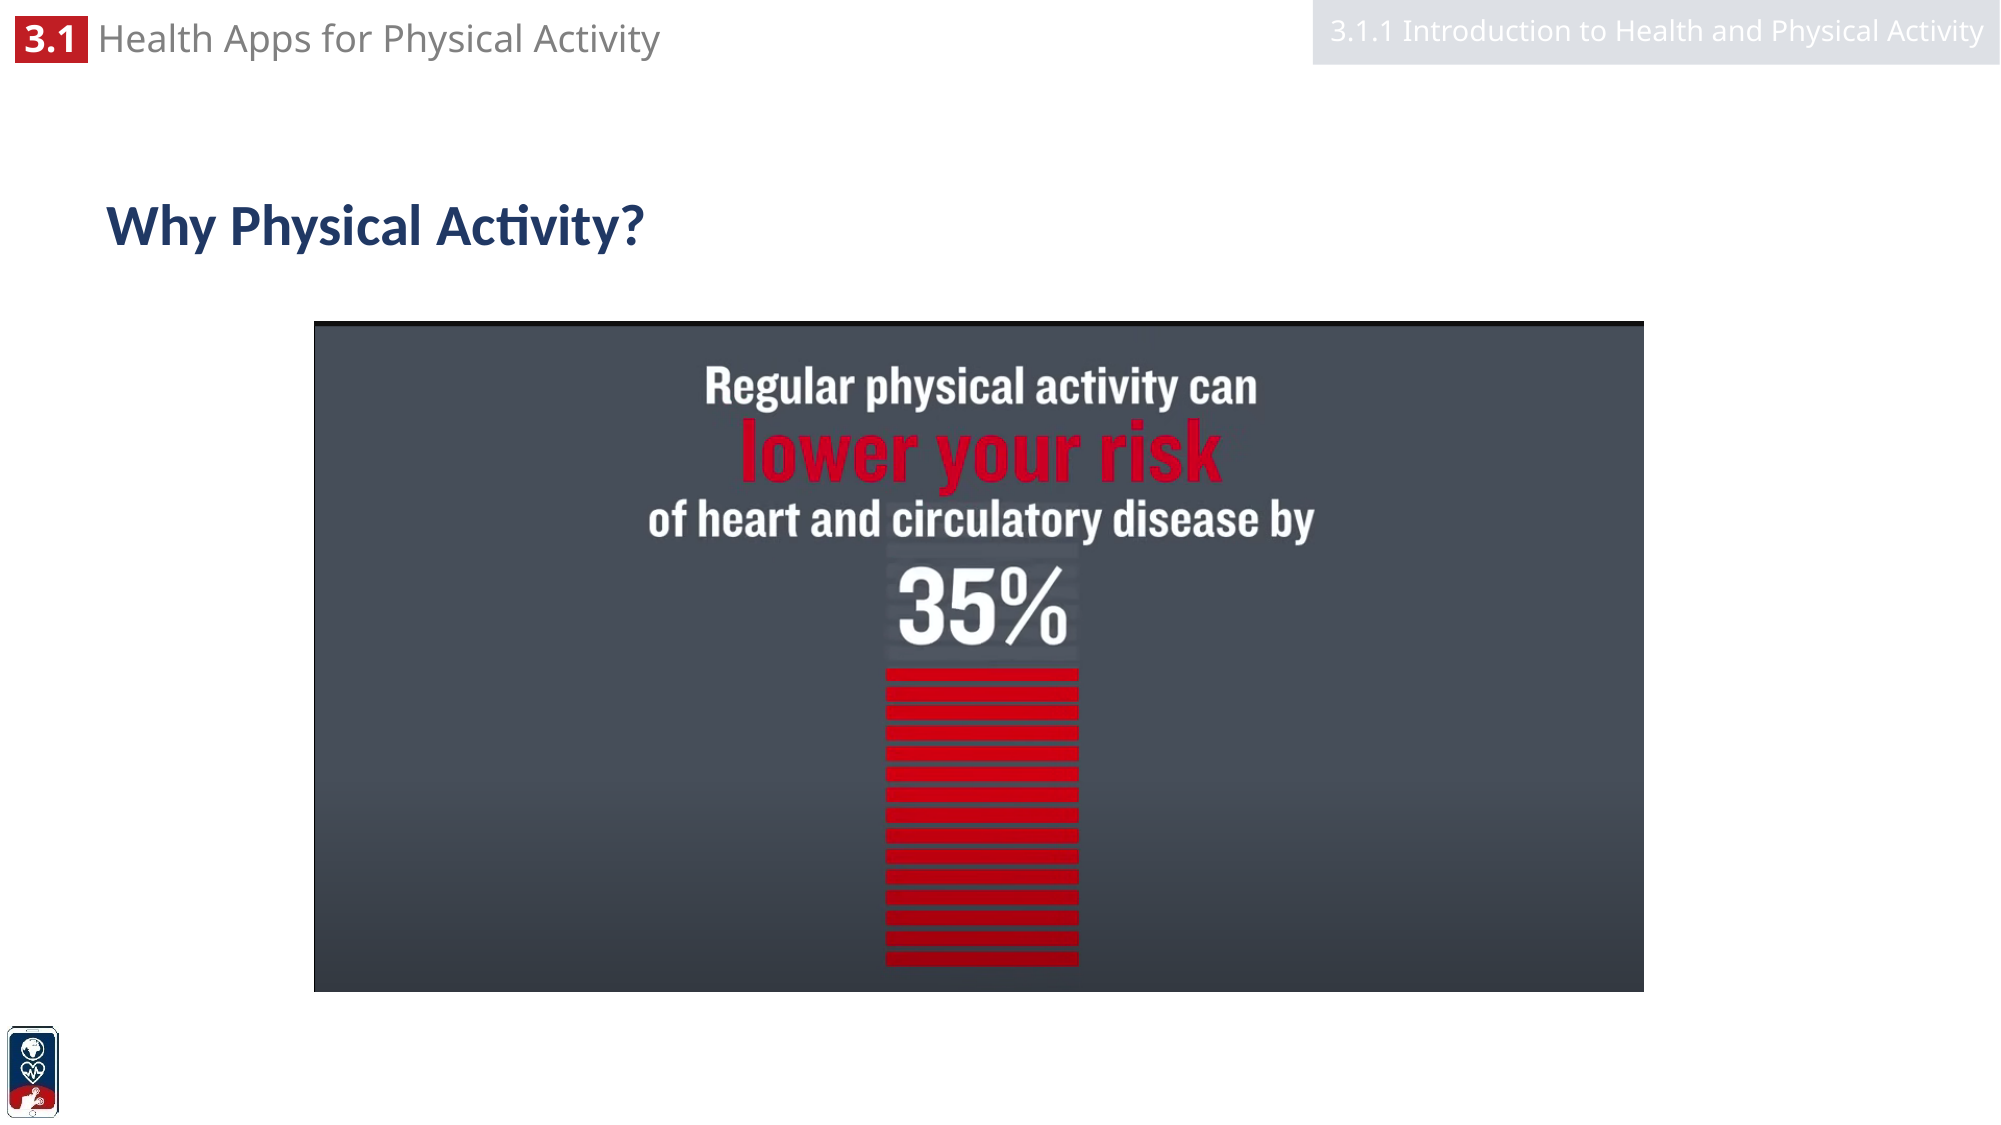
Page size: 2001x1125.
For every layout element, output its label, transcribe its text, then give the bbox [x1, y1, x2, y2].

picture [7, 1026, 59, 1118]
picture [314, 321, 1644, 992]
title Why Physical Activity? [91, 177, 1961, 276]
text_box 3.1.1 Introduction to Health and Physical Activity [1312, 0, 2000, 65]
